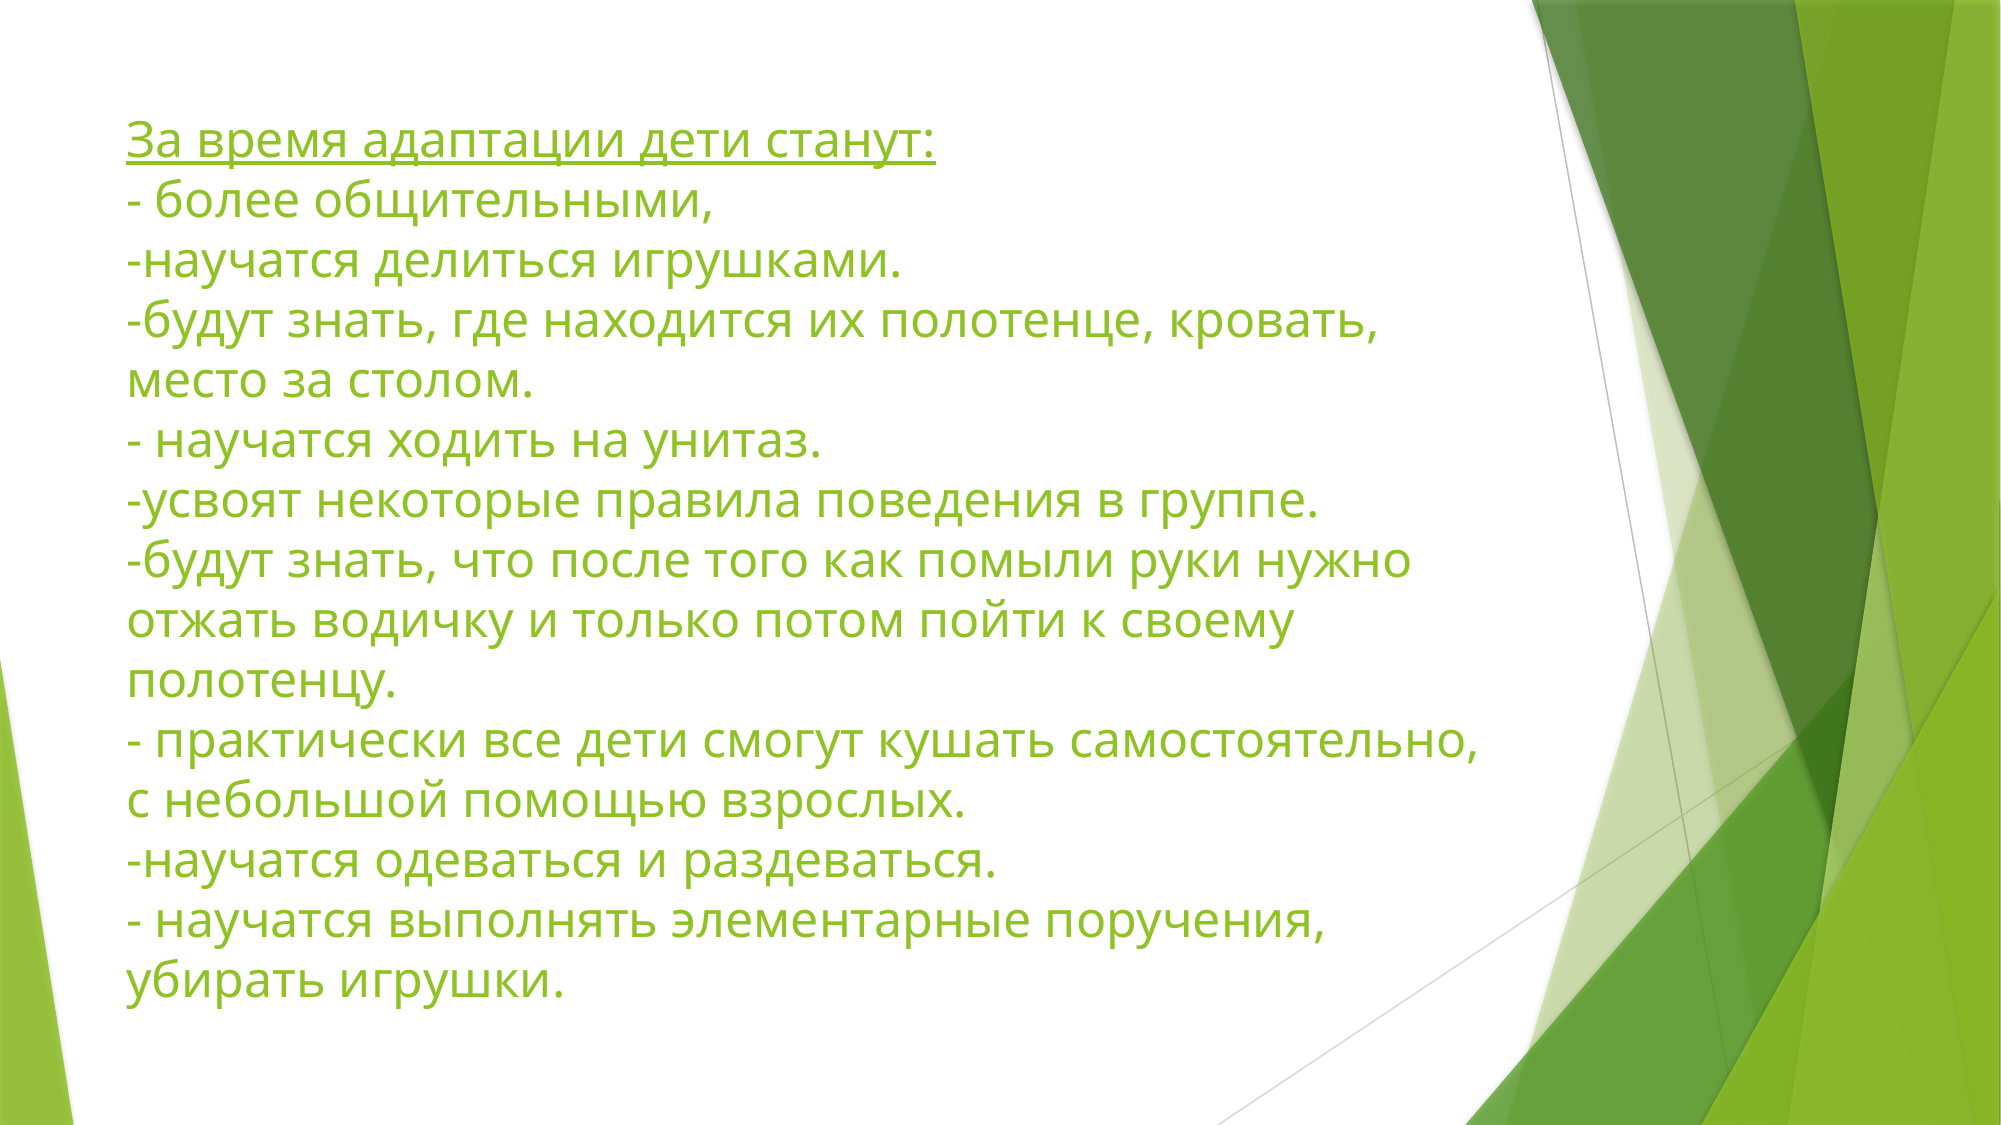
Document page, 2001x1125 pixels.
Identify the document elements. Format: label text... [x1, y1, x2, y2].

title За время адаптации дети станут: - более общительными, -научатся делиться игрушками. -будут знать, где находится их полотенце, кровать, место за столом. - научатся ходить на унитаз. -усвоят некоторые правила поведения в группе. -будут знать, что после того как помыли руки нужно отжать водичку и только потом пойти к своему полотенцу. - практически все дети смогут кушать самостоятельно, с небольшой помощью взрослых. -научатся одеваться и раздеваться. - научатся выполнять элементарные поручения, убирать игрушки. [111, 99, 1522, 317]
